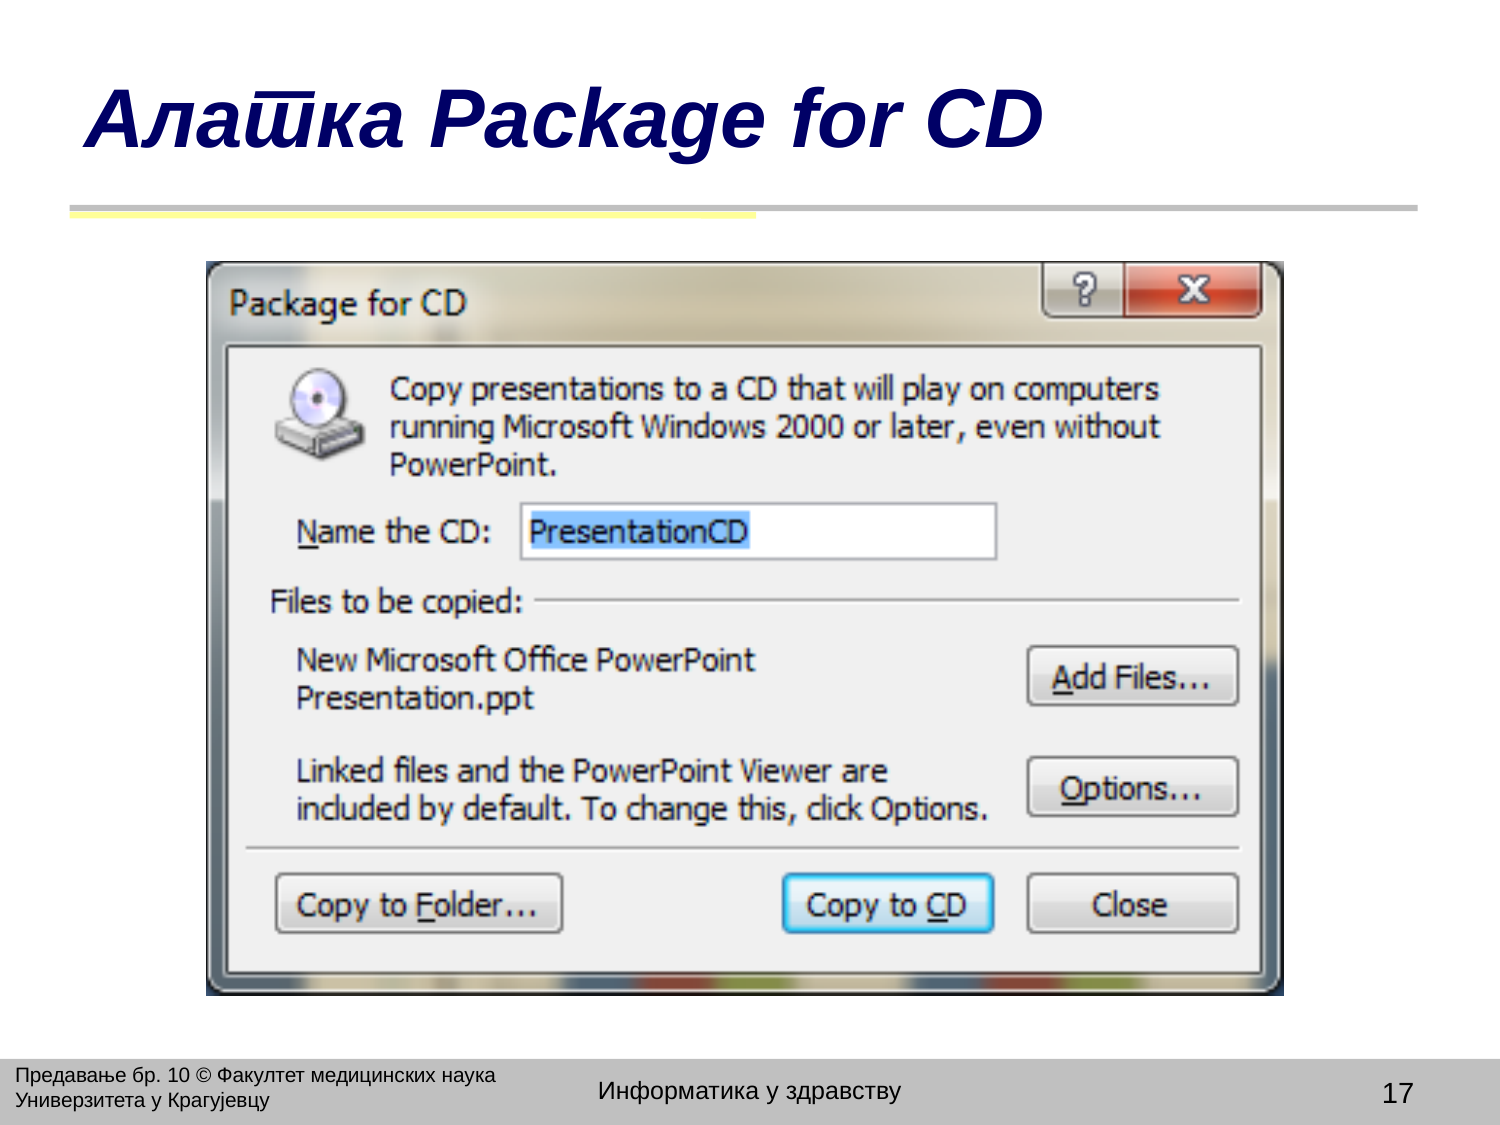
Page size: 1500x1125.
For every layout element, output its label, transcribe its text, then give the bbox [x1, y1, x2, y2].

picture [206, 260, 1285, 996]
slide_number Предавање бр. 10 © Факултет медицинских наука Универзитета у Крагујевцу [0, 1053, 616, 1108]
footer Информатика у здравству [512, 1066, 988, 1125]
title Алатка Package for CD [69, 19, 1426, 208]
slide_number 17 [1079, 1066, 1430, 1125]
